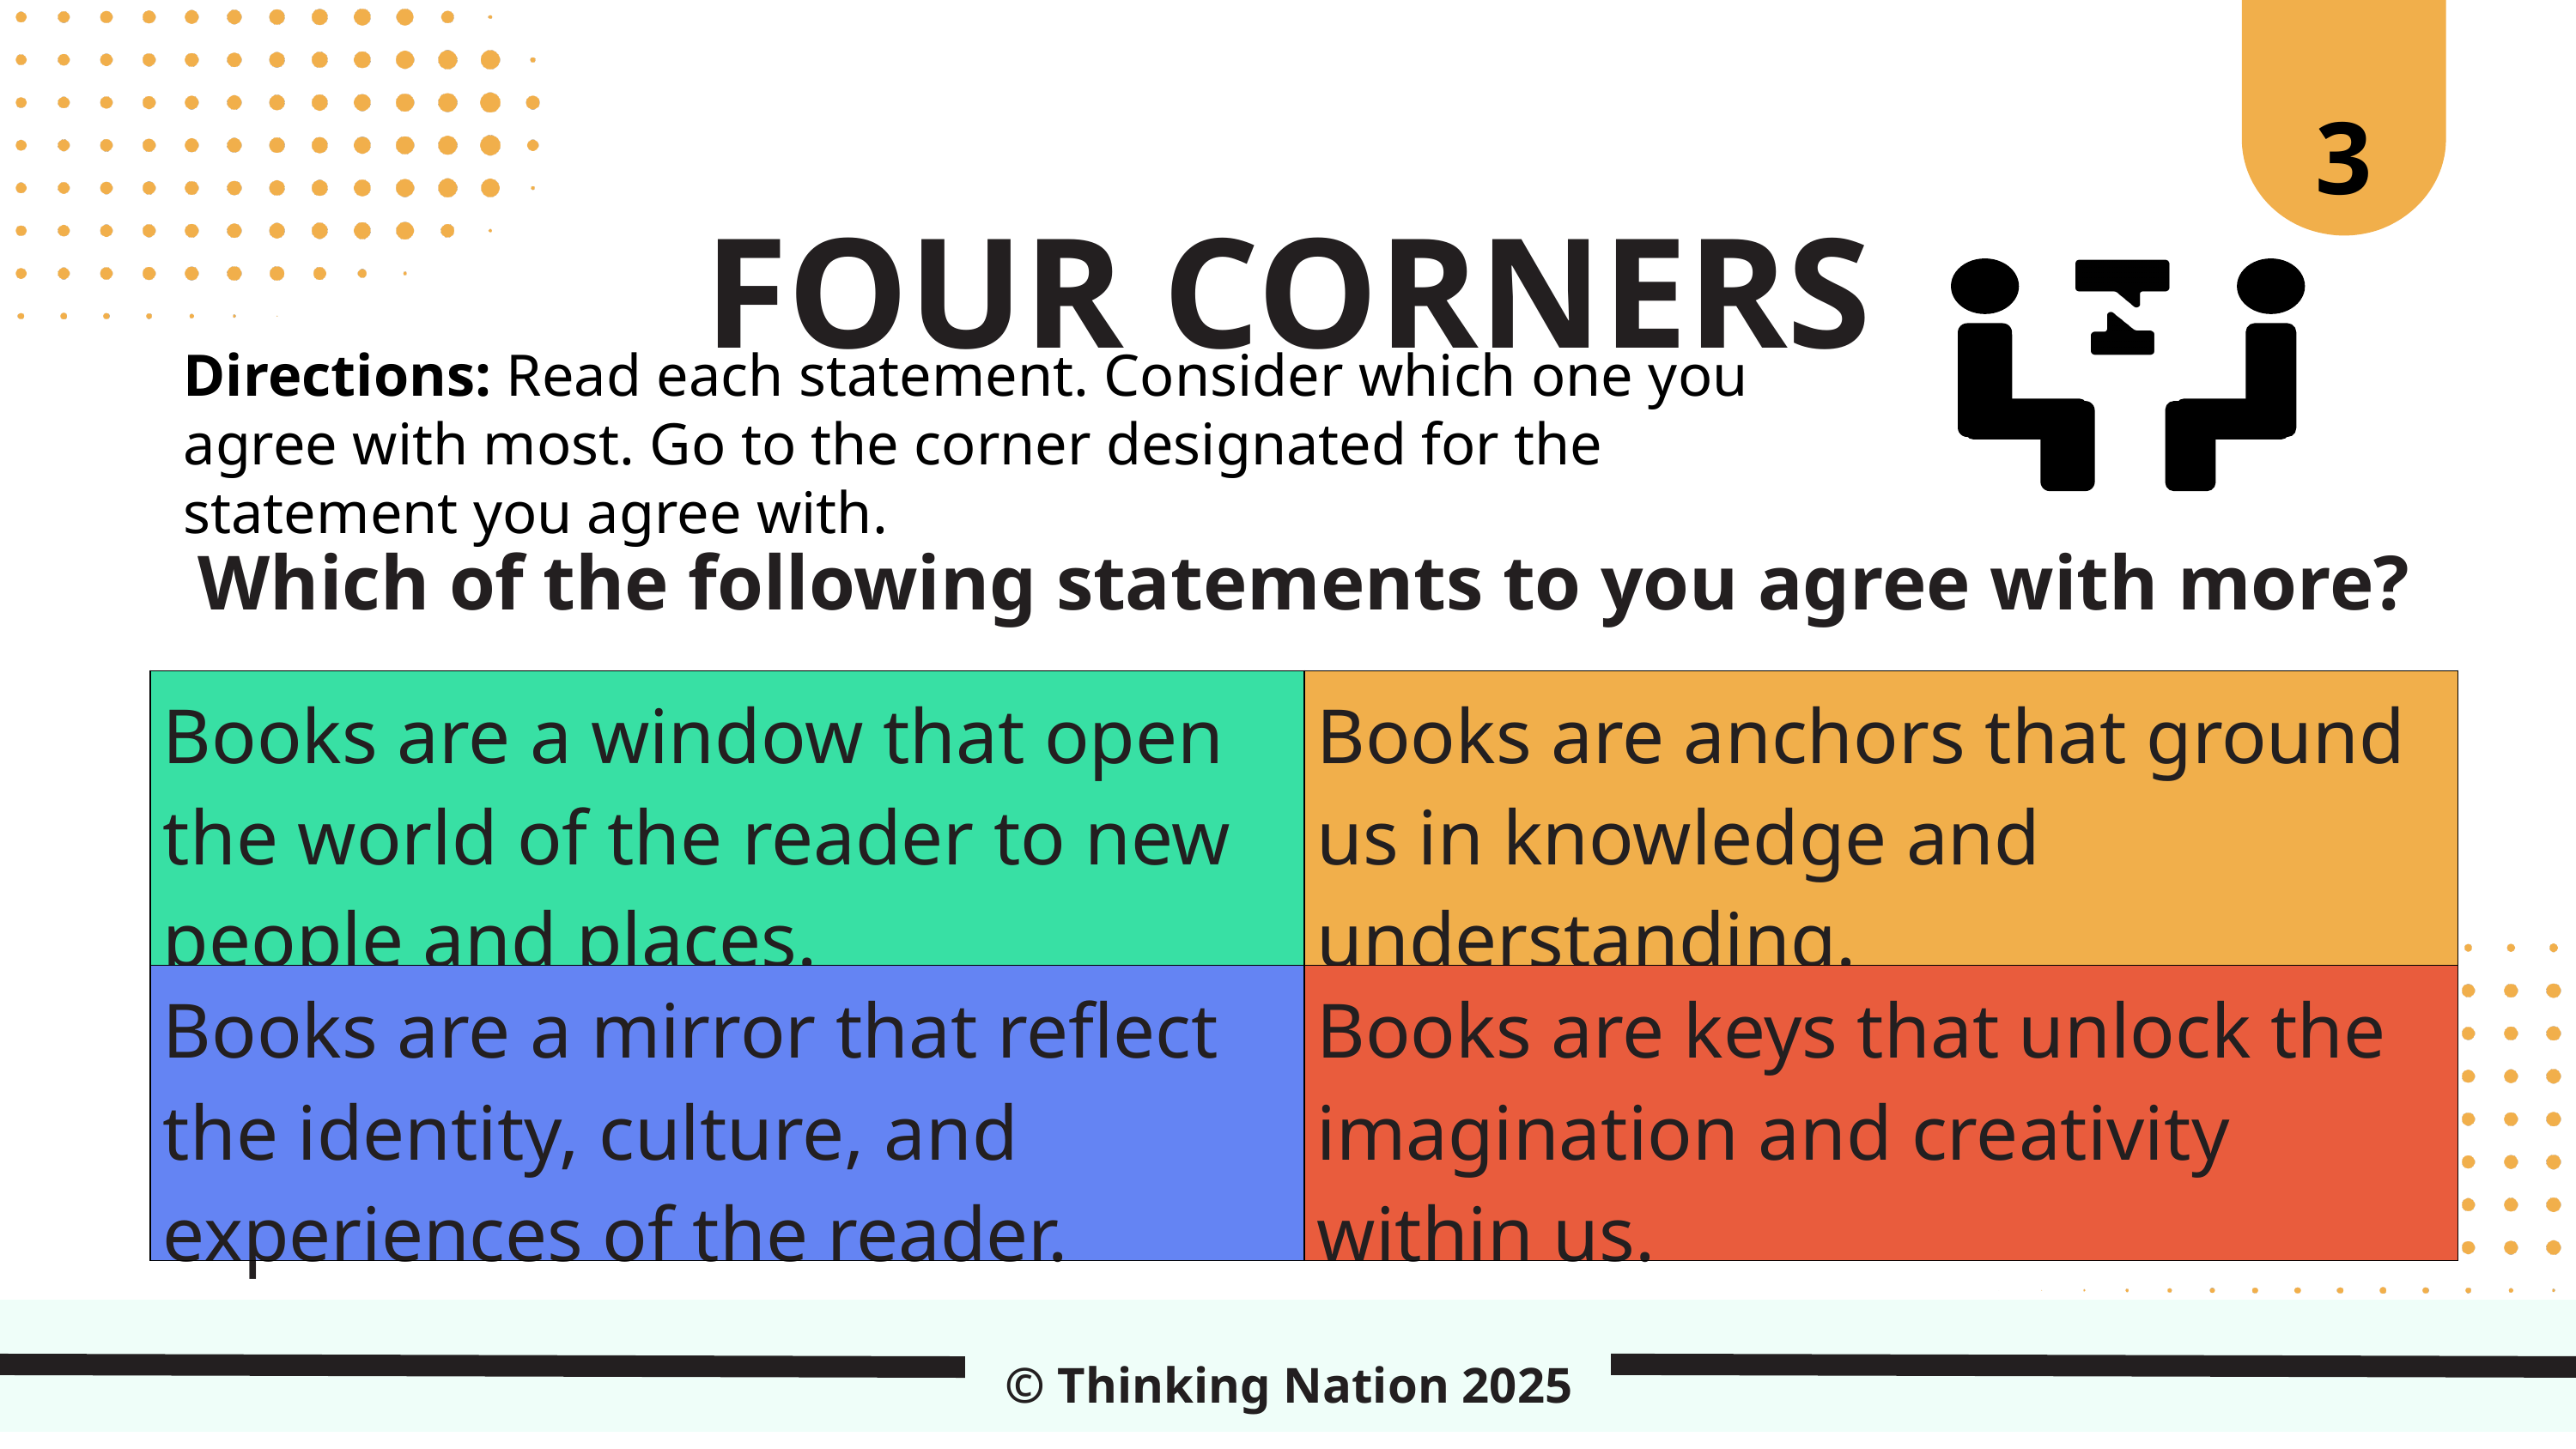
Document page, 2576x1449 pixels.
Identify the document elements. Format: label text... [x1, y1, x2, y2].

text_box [2233, 0, 2455, 236]
text_box Which of the following statements to you agree with more? [78, 535, 2530, 626]
text_box [0, 0, 540, 319]
table_cell Books are keys that unlock the imagination and creativity within us. [1305, 966, 2458, 1260]
text_box Directions: Read each statement. Consider which one you agree with most. Go to the corner designated for the statement you agree with. [170, 326, 1891, 409]
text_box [0, 1299, 2576, 1433]
text_box FOUR CORNERS [359, 123, 2216, 379]
table_header Books are anchors that ground us in knowledge and understanding. [1305, 671, 2458, 965]
table_cell Books are a mirror that reflect the identity, culture, and experiences of the reader. [151, 966, 1303, 1260]
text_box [1951, 240, 2305, 491]
table_header Books are a window that open the world of the reader to new people and places. [151, 671, 1303, 965]
text_box [1828, 943, 2576, 1294]
